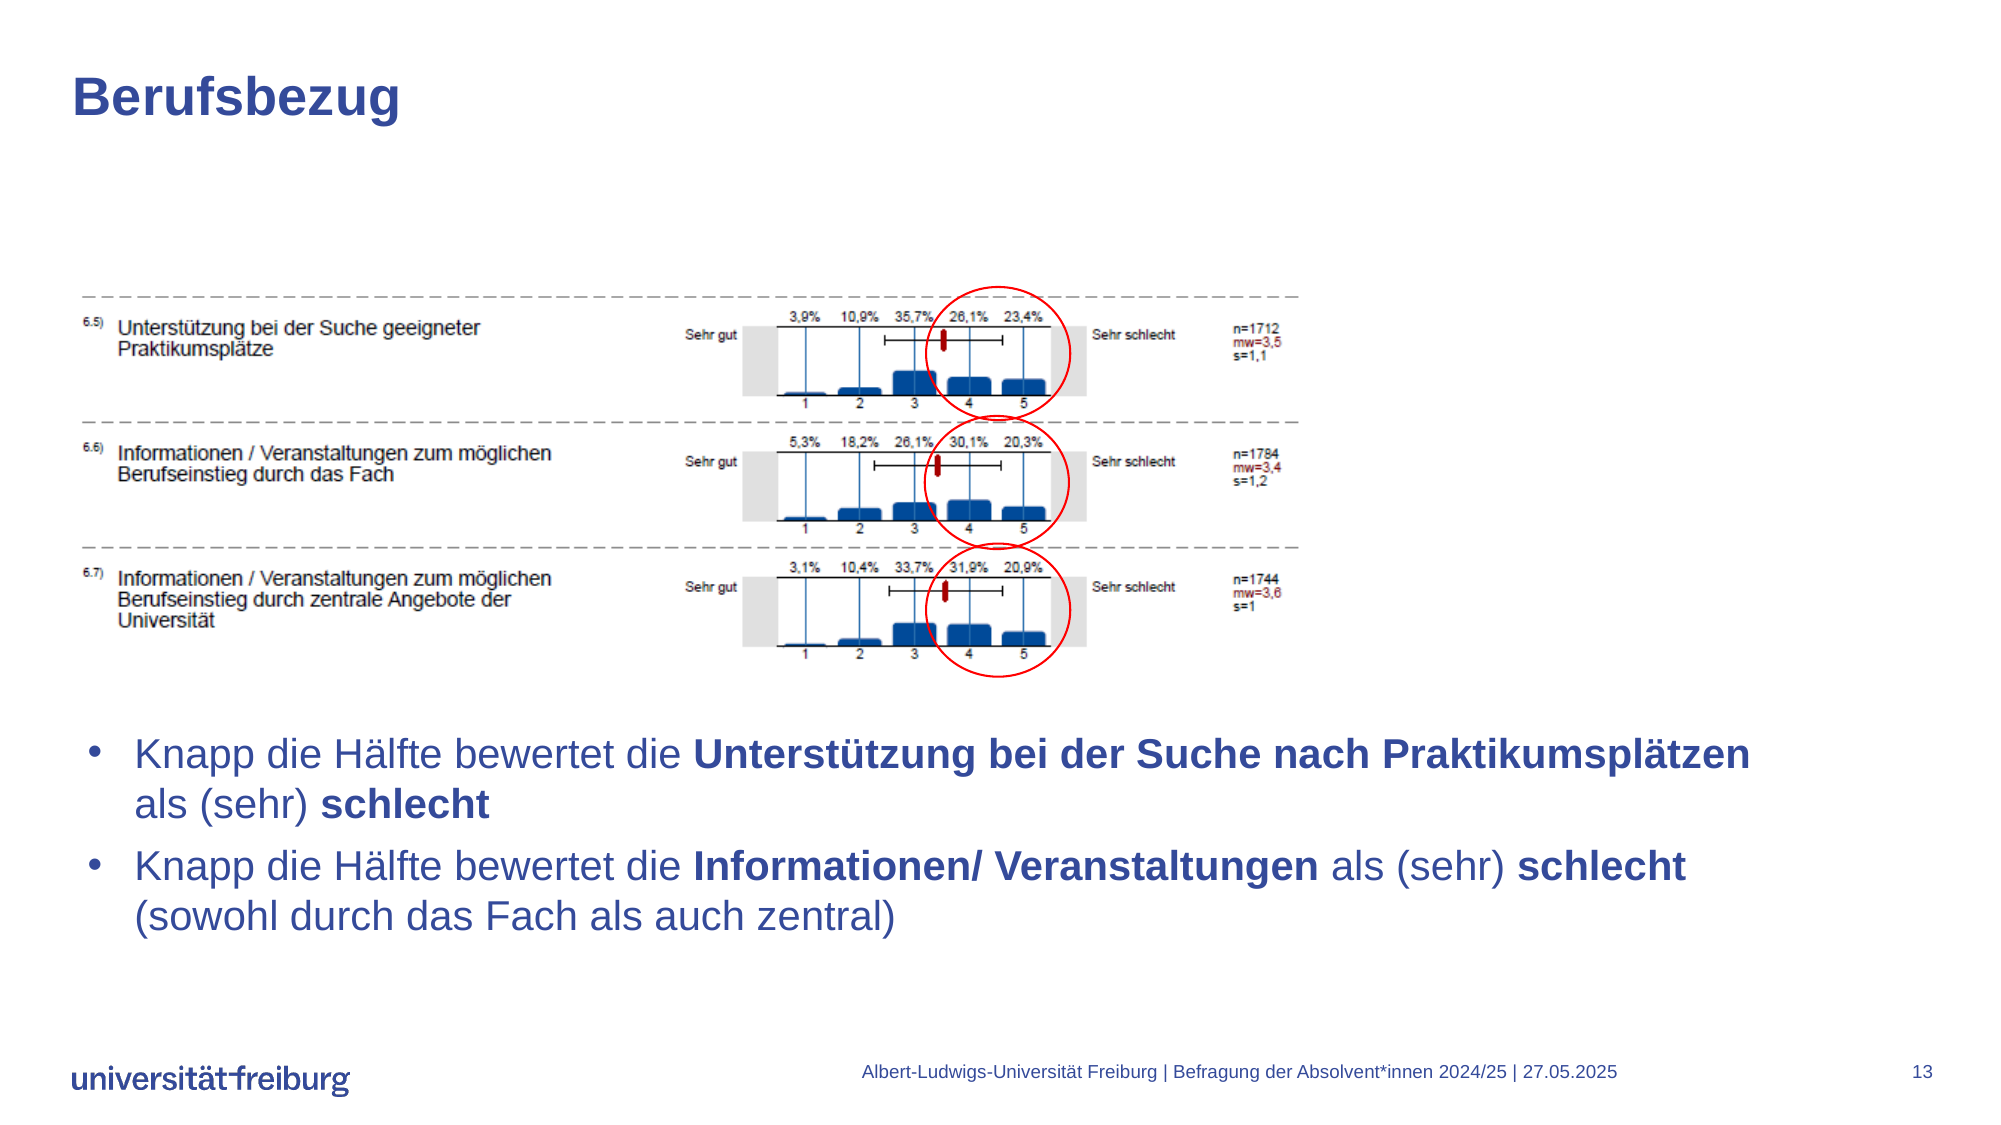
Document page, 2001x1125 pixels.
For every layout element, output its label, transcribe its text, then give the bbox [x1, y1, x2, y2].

picture [72, 1065, 351, 1097]
text_box Knapp die Hälfte bewertet die Unterstützung bei der Suche nach Praktikumsplätzen als (sehr) schlecht Knapp die Hälfte bewertet die Informationen/ Veranstaltungen als (sehr) schlecht (sowohl durch das Fach als auch zentral) [72, 718, 1775, 947]
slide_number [1517, 1060, 1754, 1090]
footer Albert-Ludwigs-Universität Freiburg | Befragung der Absolvent*innen 2024/25 | [488, 1060, 1517, 1090]
slide_number 13 [1873, 1060, 1933, 1090]
text_box [961, 285, 1035, 295]
picture [72, 295, 1324, 681]
title Berufsbezug [72, 59, 1933, 278]
